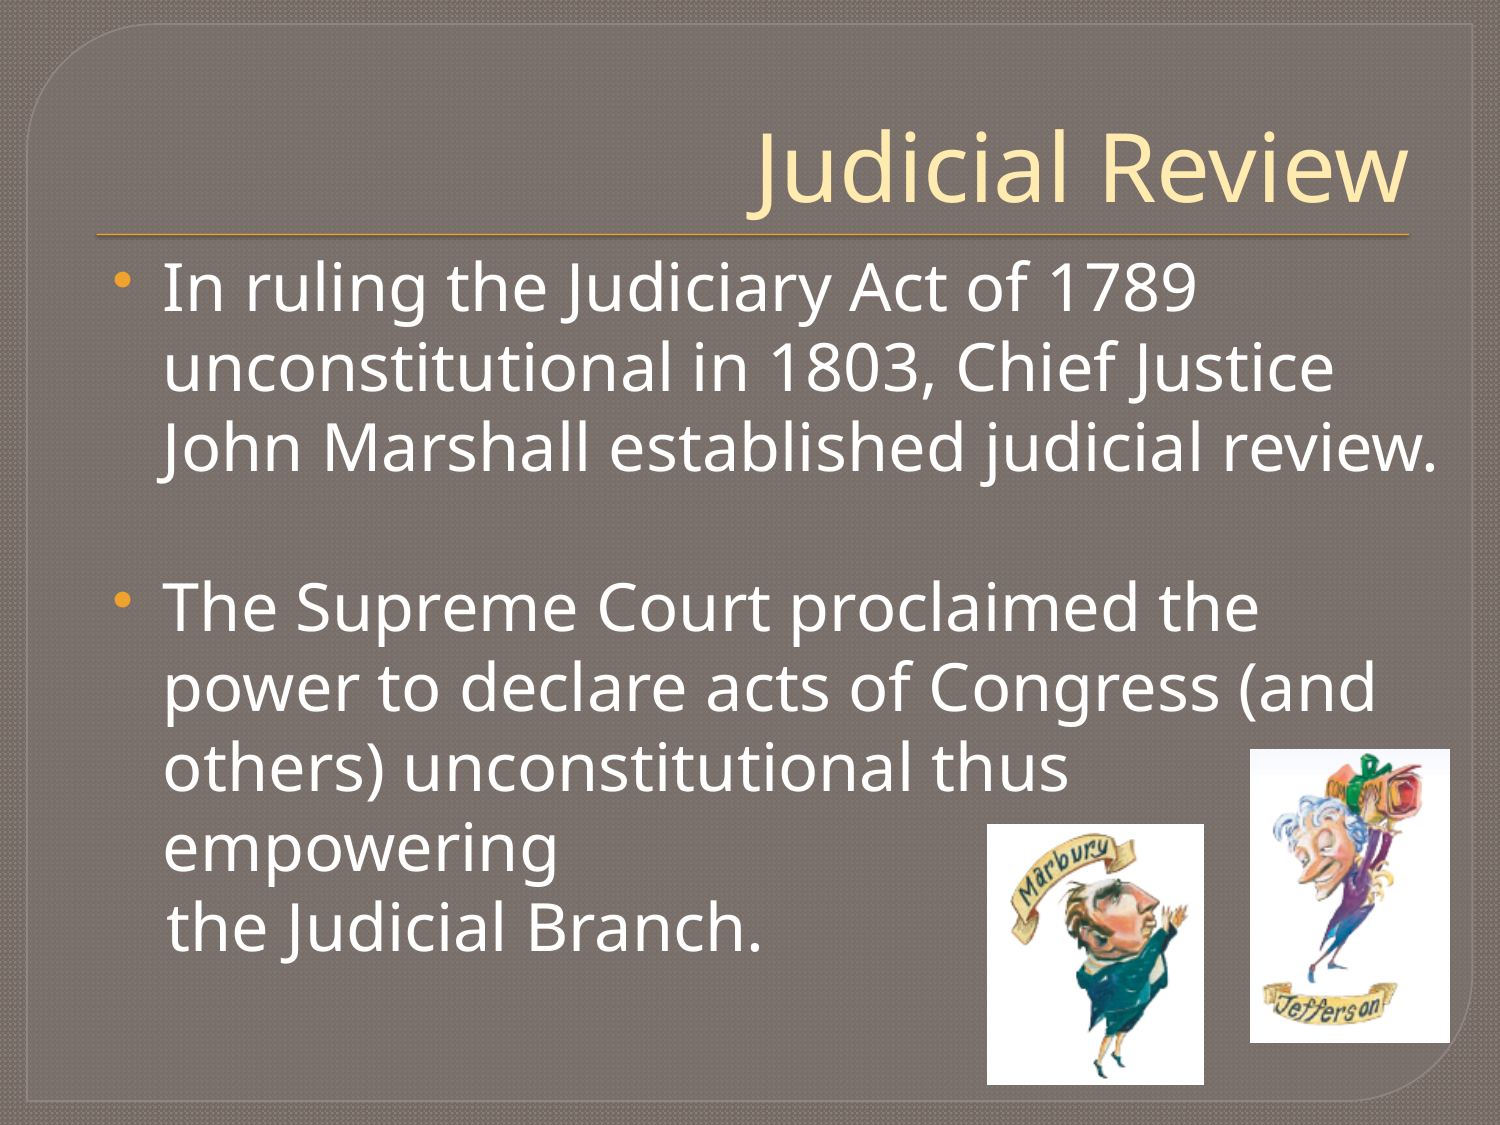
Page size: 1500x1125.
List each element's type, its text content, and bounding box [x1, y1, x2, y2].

title Judicial Review [75, 41, 1425, 230]
picture [1249, 749, 1451, 1043]
list In ruling the Judiciary Act of 1789 unconstitutional in 1803, Chief Justice John Marshall established judicial review. The Supreme Court proclaimed the power to declare acts of Congress (and others) unconstitutional thus empowering the Judicial Branch. [99, 237, 1475, 925]
picture [986, 824, 1204, 1085]
